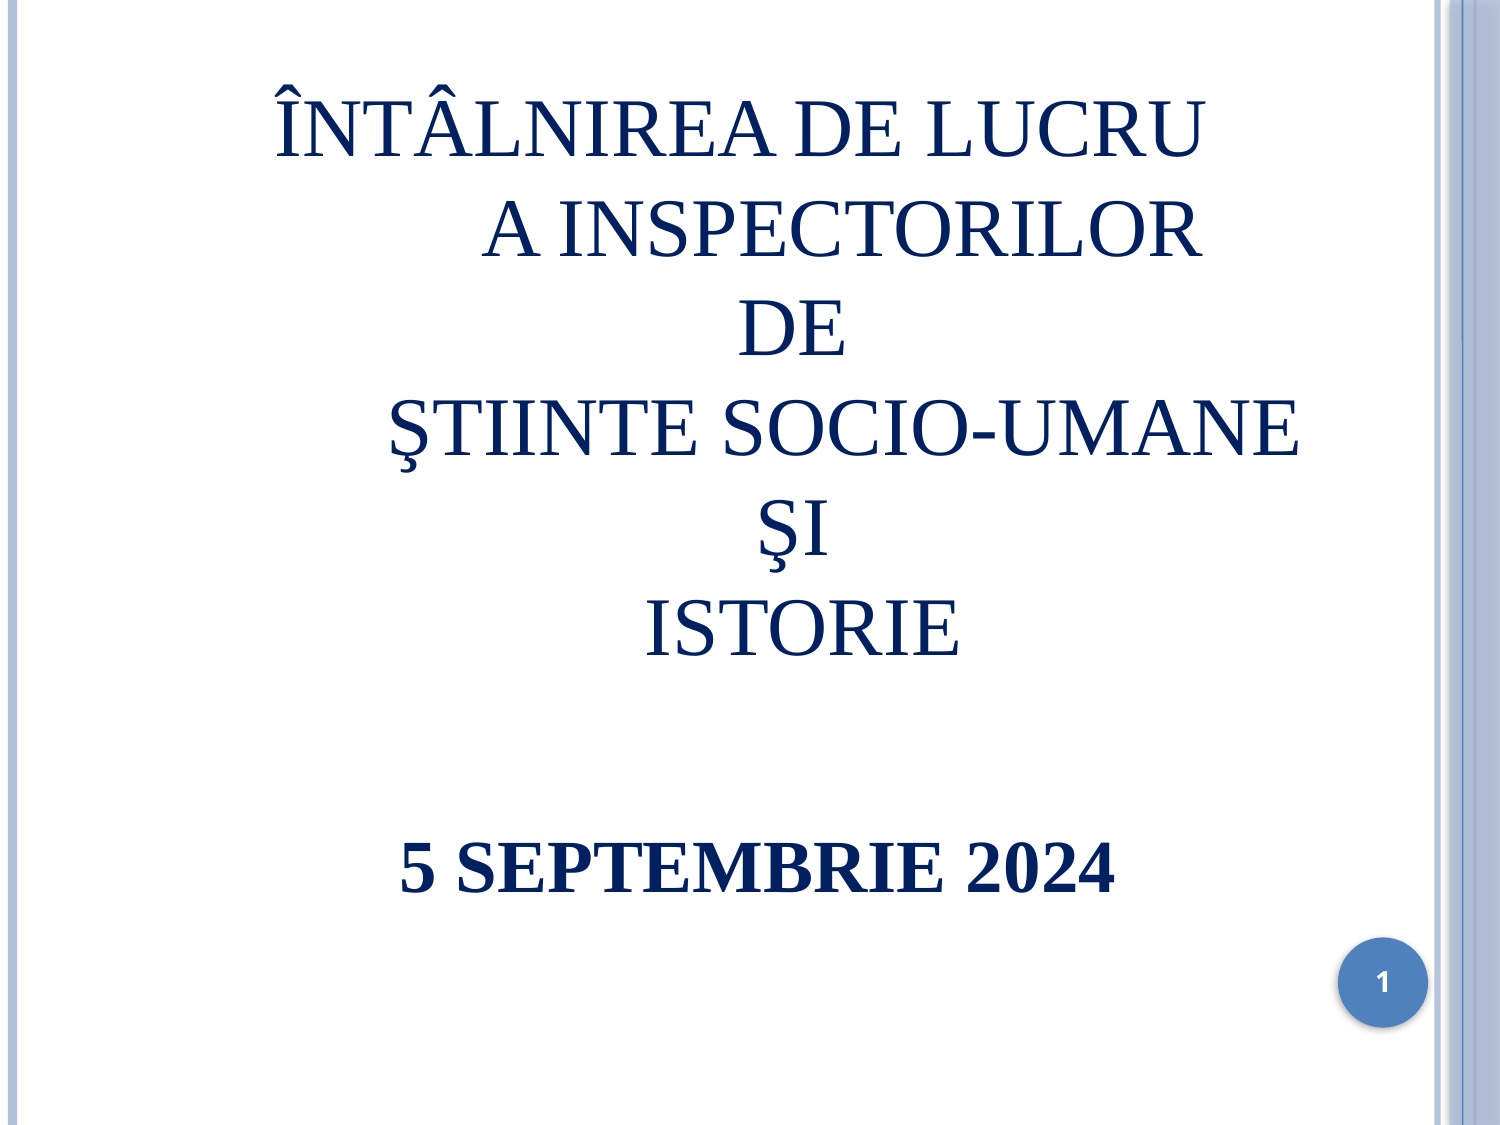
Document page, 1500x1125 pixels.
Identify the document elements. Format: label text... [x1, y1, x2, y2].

list 5 SEPTEMBRIE 2024 [49, 237, 1466, 1026]
title ÎNTÂLNIREA DE LUCRU A INSPECTORILOR DE ŞTIINTE SOCIO-UMANE ŞI ISTORIE [37, 45, 1466, 775]
slide_number 1 [1333, 940, 1434, 1026]
